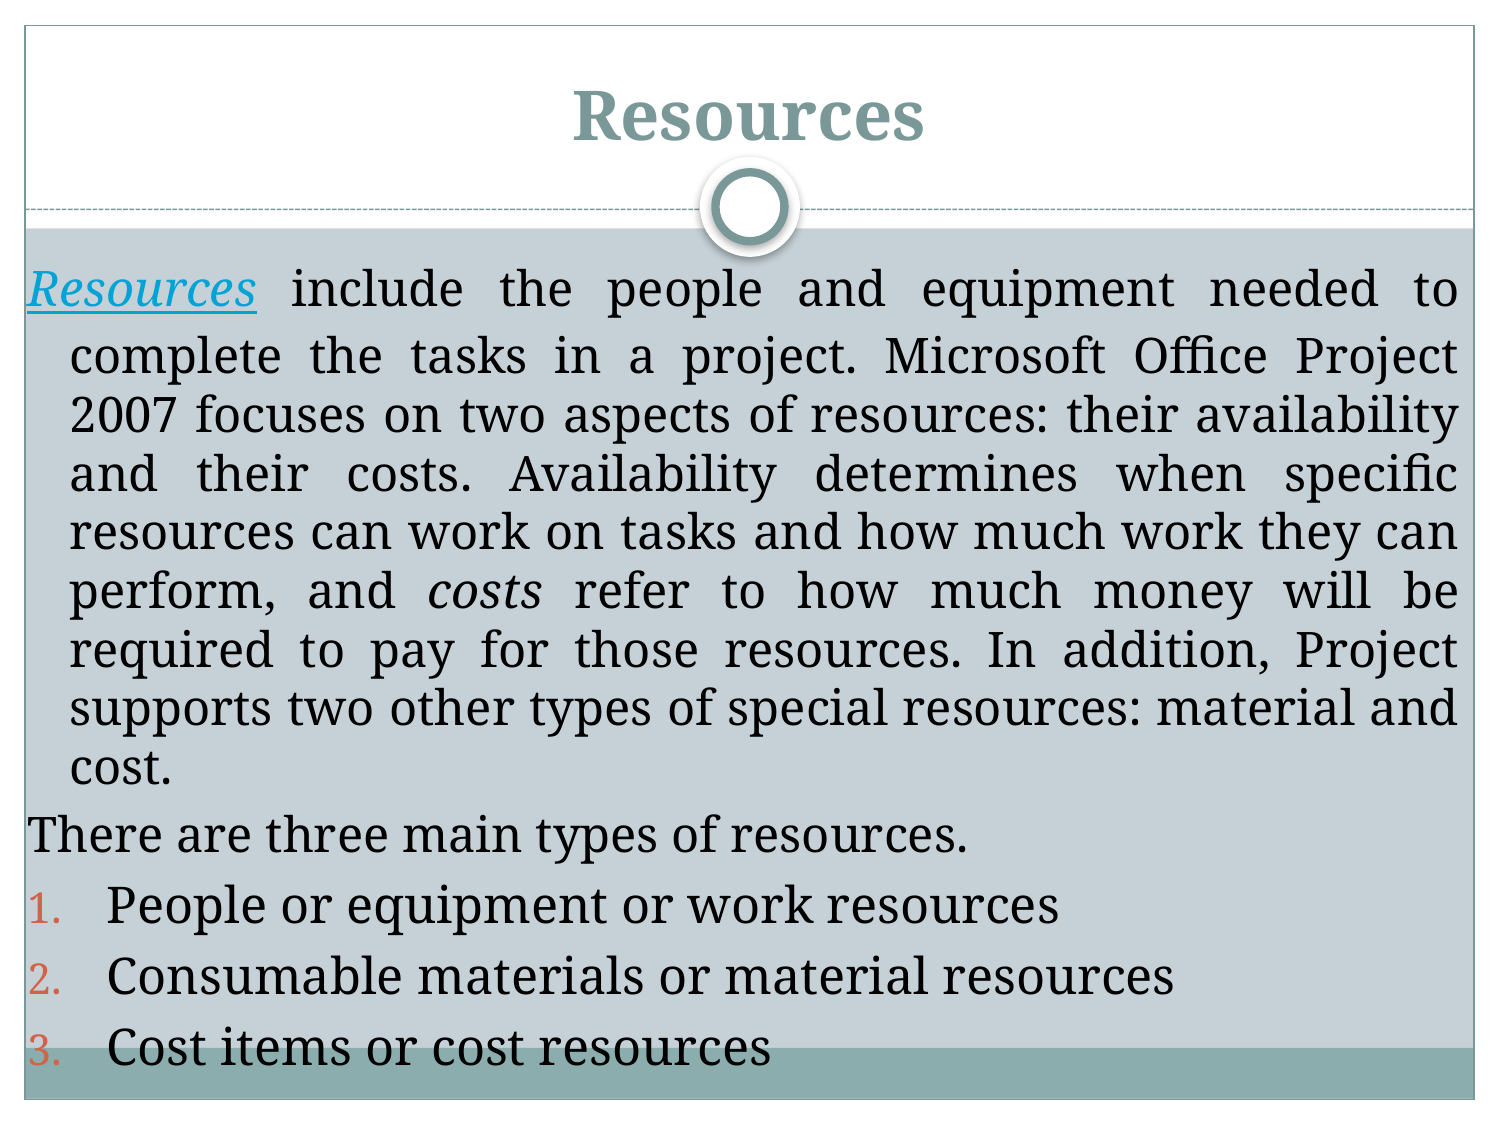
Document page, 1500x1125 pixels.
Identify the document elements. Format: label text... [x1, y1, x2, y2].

list Resources include the people and equipment needed to complete the tasks in a project. Microsoft Office Project 2007 focuses on two aspects of resources: their availability and their costs. Availability determines when specific resources can work on tasks and how much work they can perform, and costs refer to how much money will be required to pay for those resources. In addition, Project supports two other types of special resources: material and cost. There are three main types of resources. People or equipment or work resources Consumable materials or material resources Cost items or cost resources [12, 250, 1475, 1088]
title Resources [49, 37, 1450, 162]
